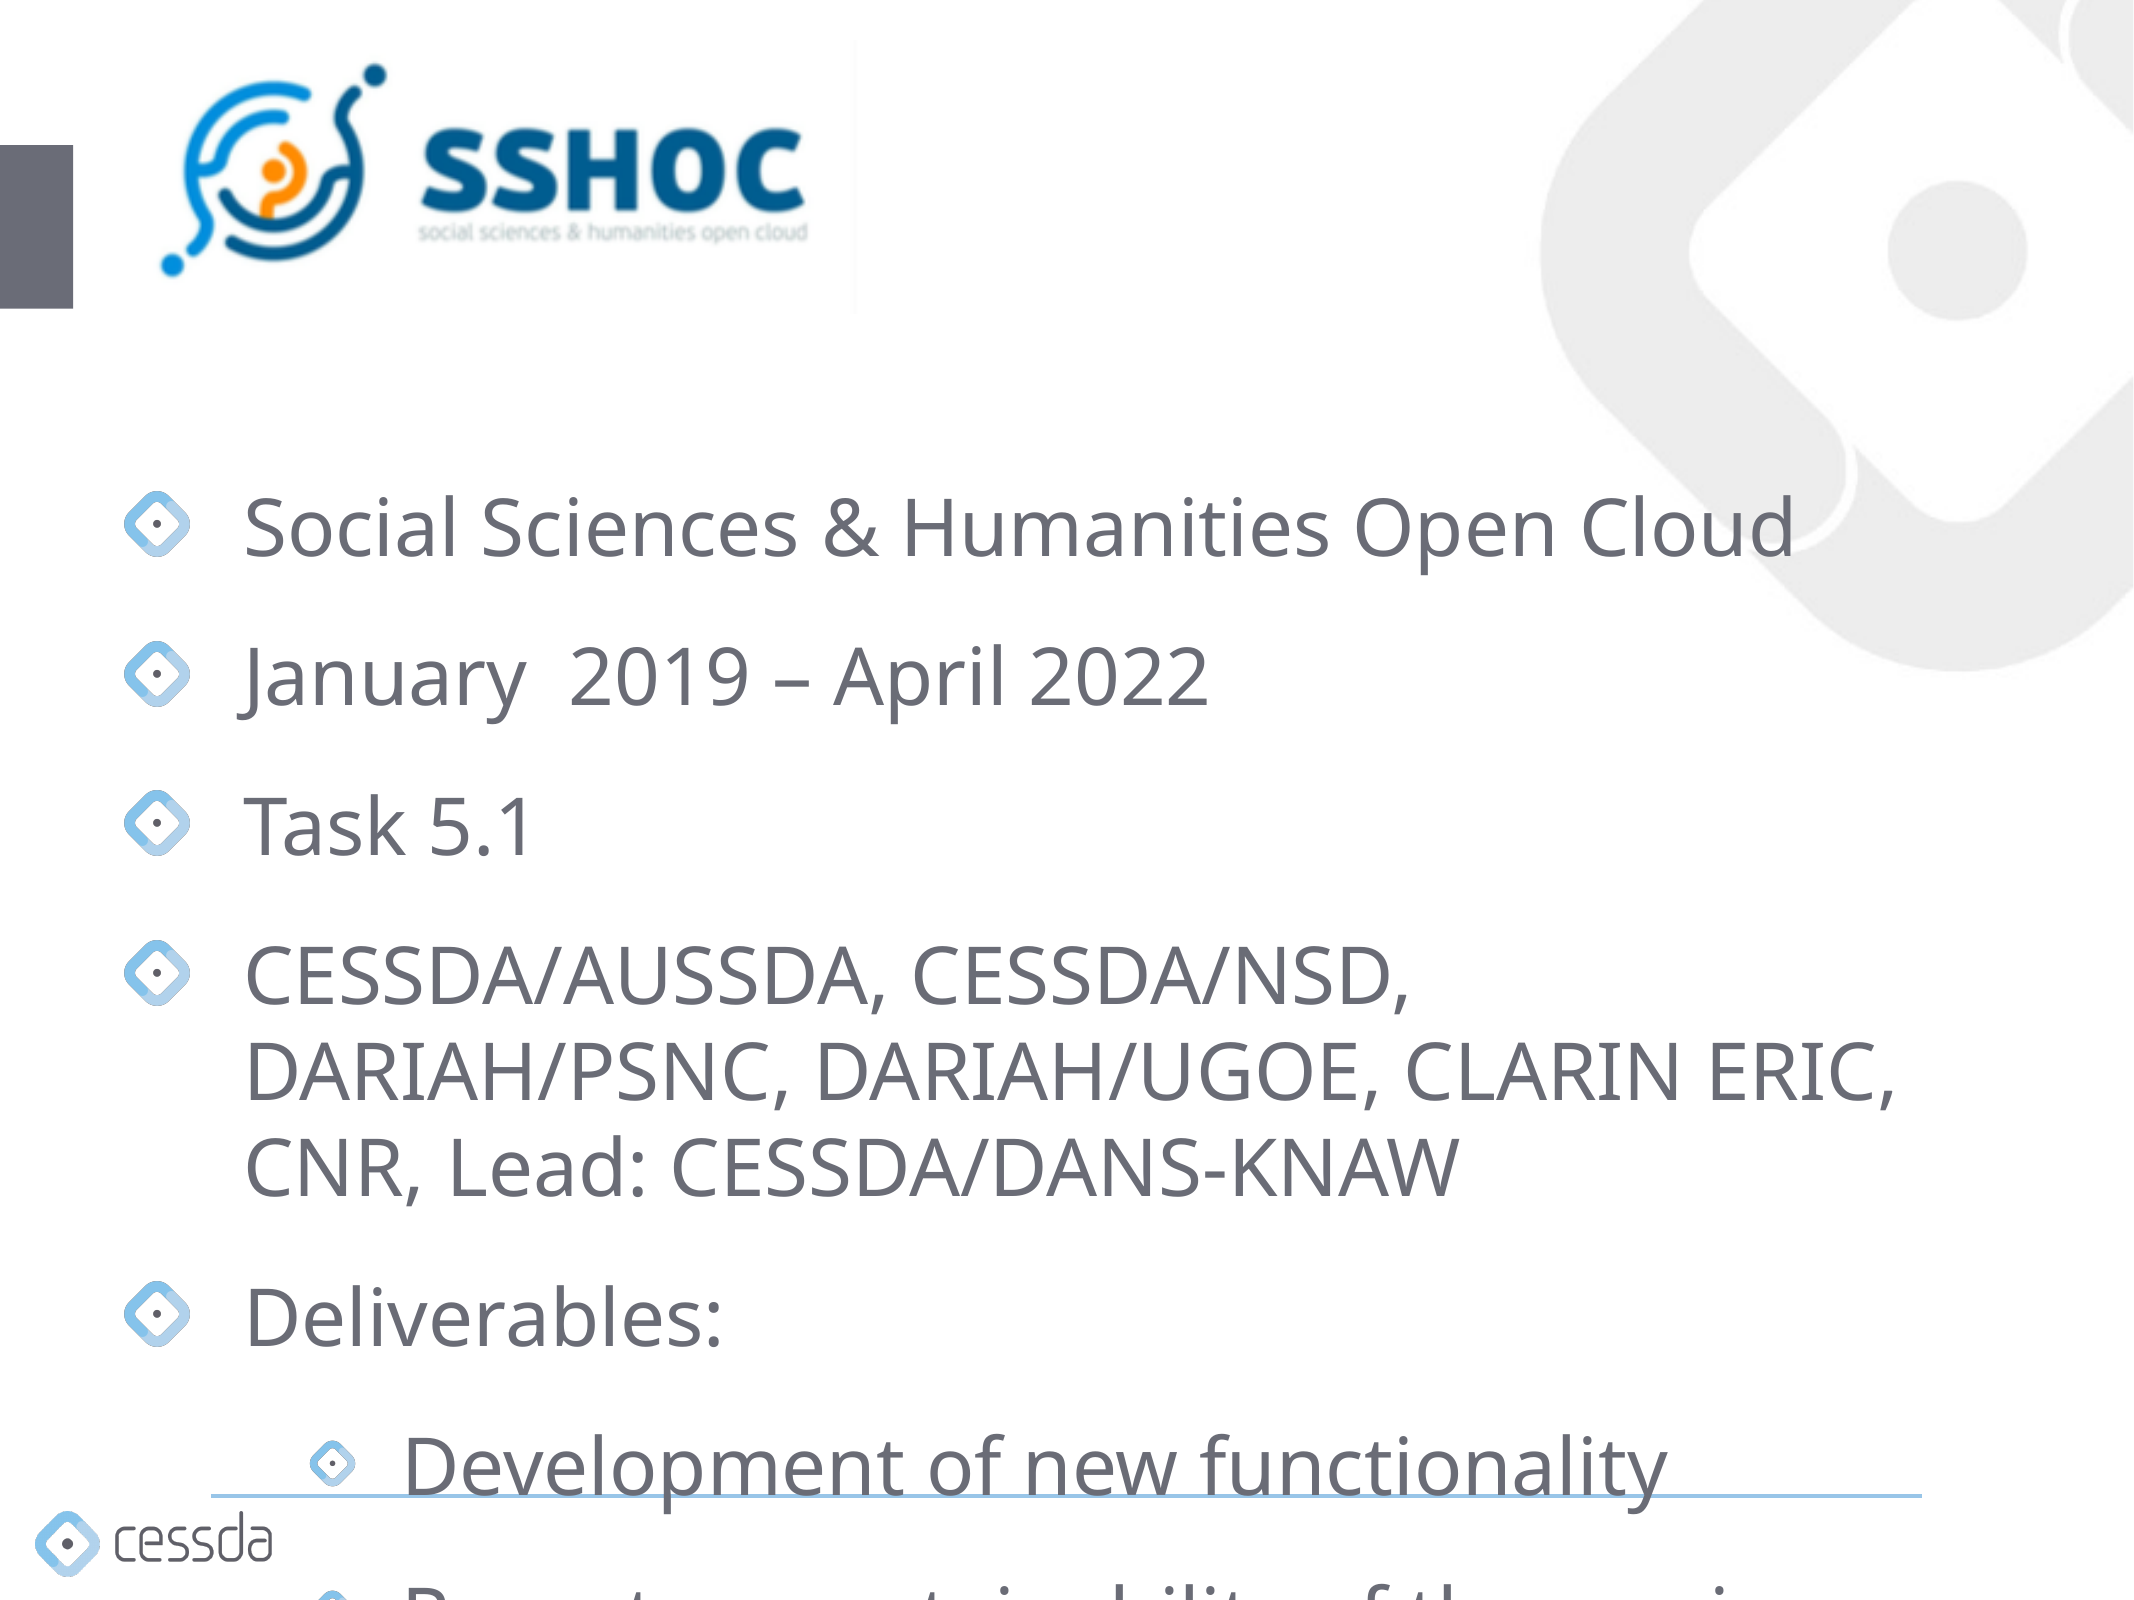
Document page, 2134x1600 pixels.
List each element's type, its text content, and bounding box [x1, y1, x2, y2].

picture [120, 640, 188, 708]
picture [120, 1280, 188, 1348]
picture [307, 1590, 354, 1600]
picture [120, 490, 188, 558]
picture [120, 939, 188, 1007]
picture [120, 789, 188, 857]
picture [0, 0, 2134, 1600]
picture [307, 1440, 354, 1487]
list Social Sciences & Humanities Open Cloud January 2019 – April 2022 Task 5.1 CESSDA/AUSSDA, CESSDA/NSD, DARIAH/PSNC, DARIAH/UGOE, CLARIN ERIC, CNR, Lead: CESSDA/DANS-KNAW Deliverables: Development of new functionality Report on sustainability of the service​ [111, 263, 1923, 1600]
